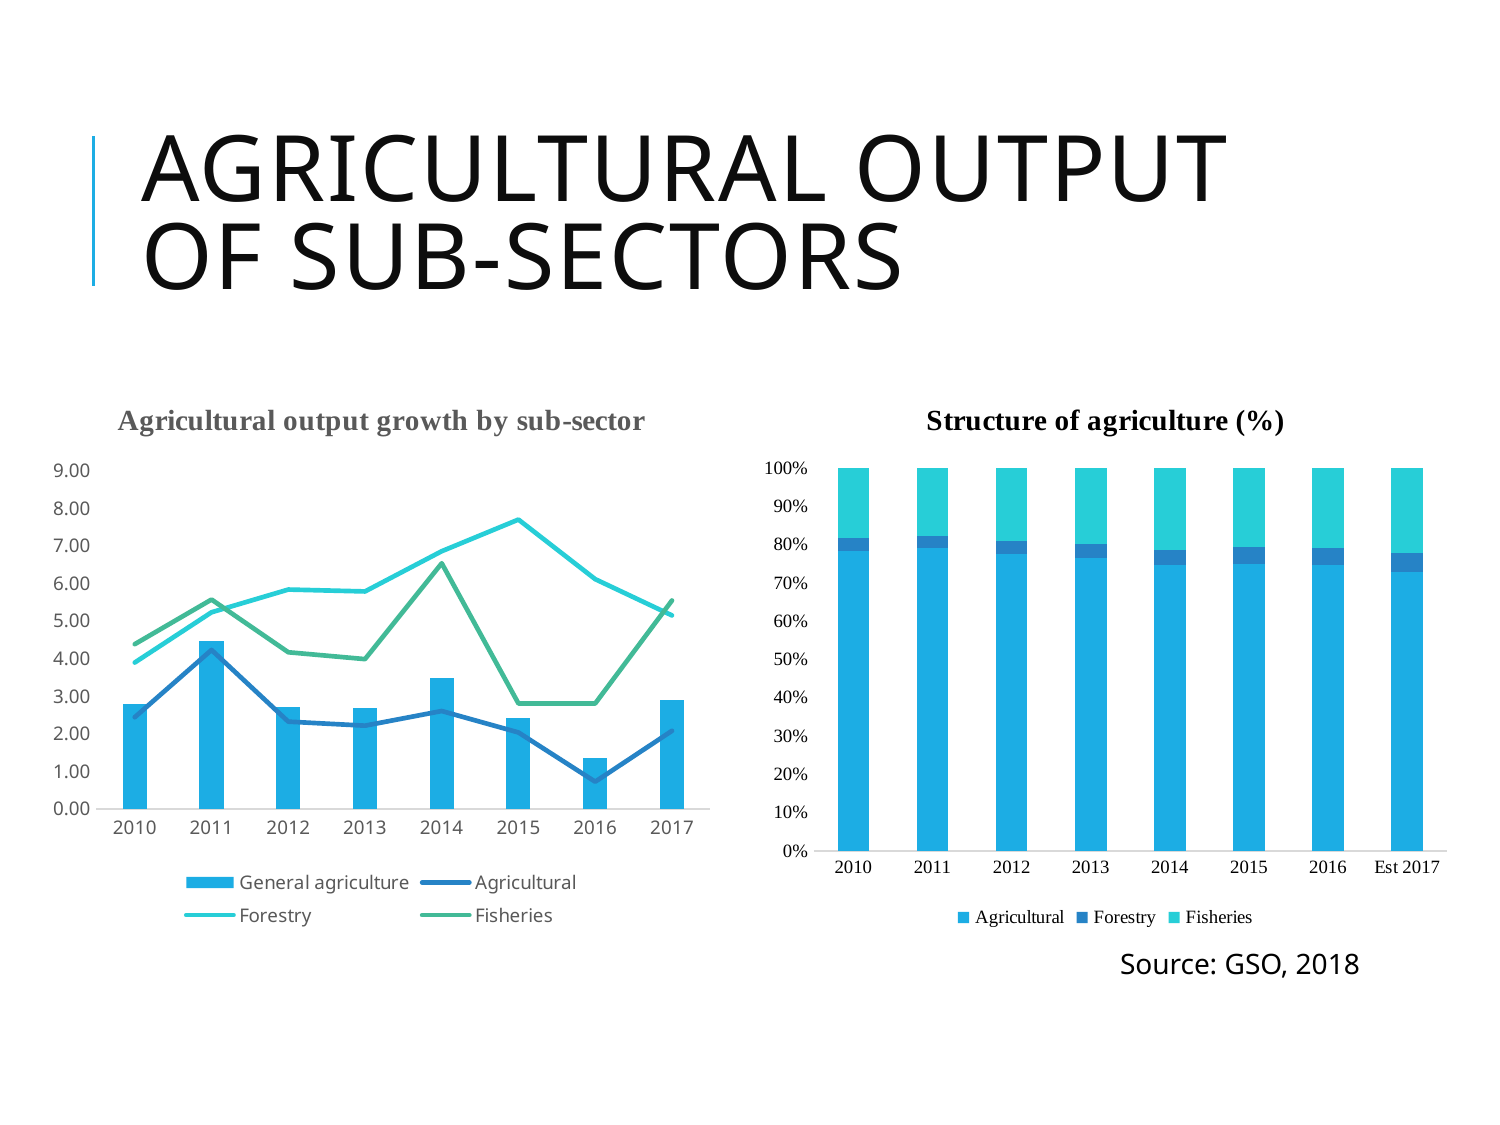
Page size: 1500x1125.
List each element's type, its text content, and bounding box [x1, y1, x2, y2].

chart [749, 376, 1462, 935]
chart [39, 376, 725, 935]
title Agricultural output of Sub-sectors [126, 96, 1322, 342]
text_box Source: GSO, 2018 [1105, 938, 1500, 988]
